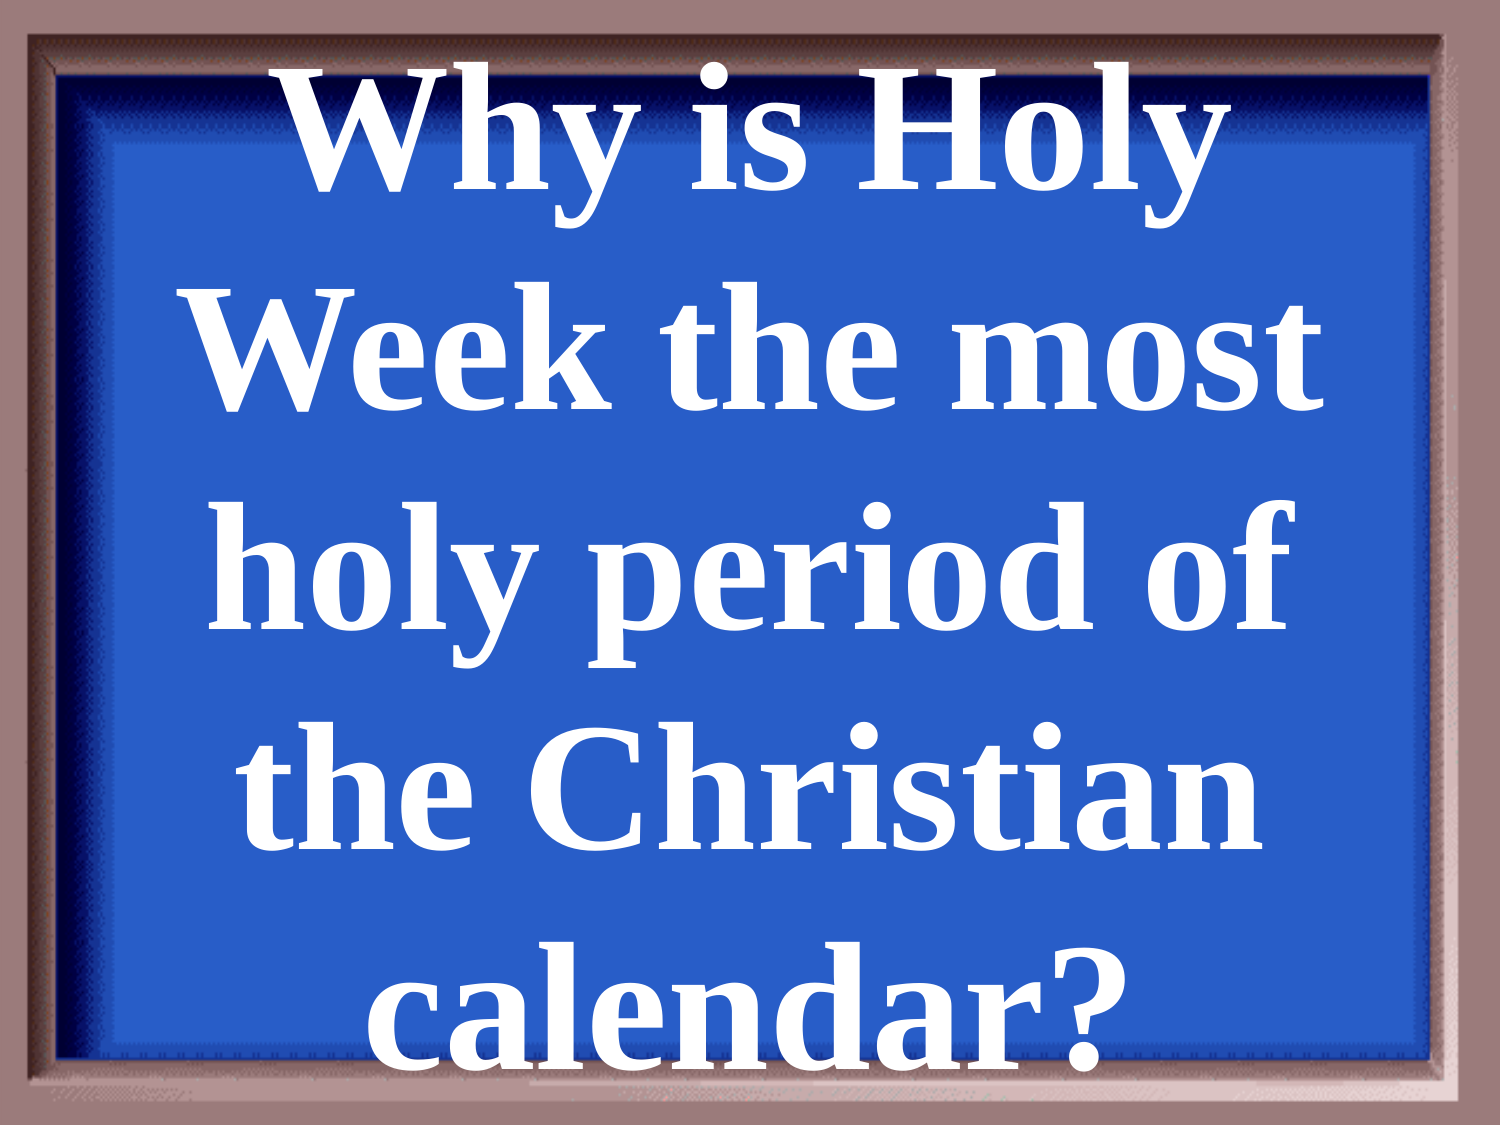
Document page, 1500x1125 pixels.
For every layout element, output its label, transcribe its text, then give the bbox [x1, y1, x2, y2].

picture [0, 0, 1500, 1125]
title Why is Holy Week the most holy period of the Christian calendar? [112, 462, 1388, 650]
